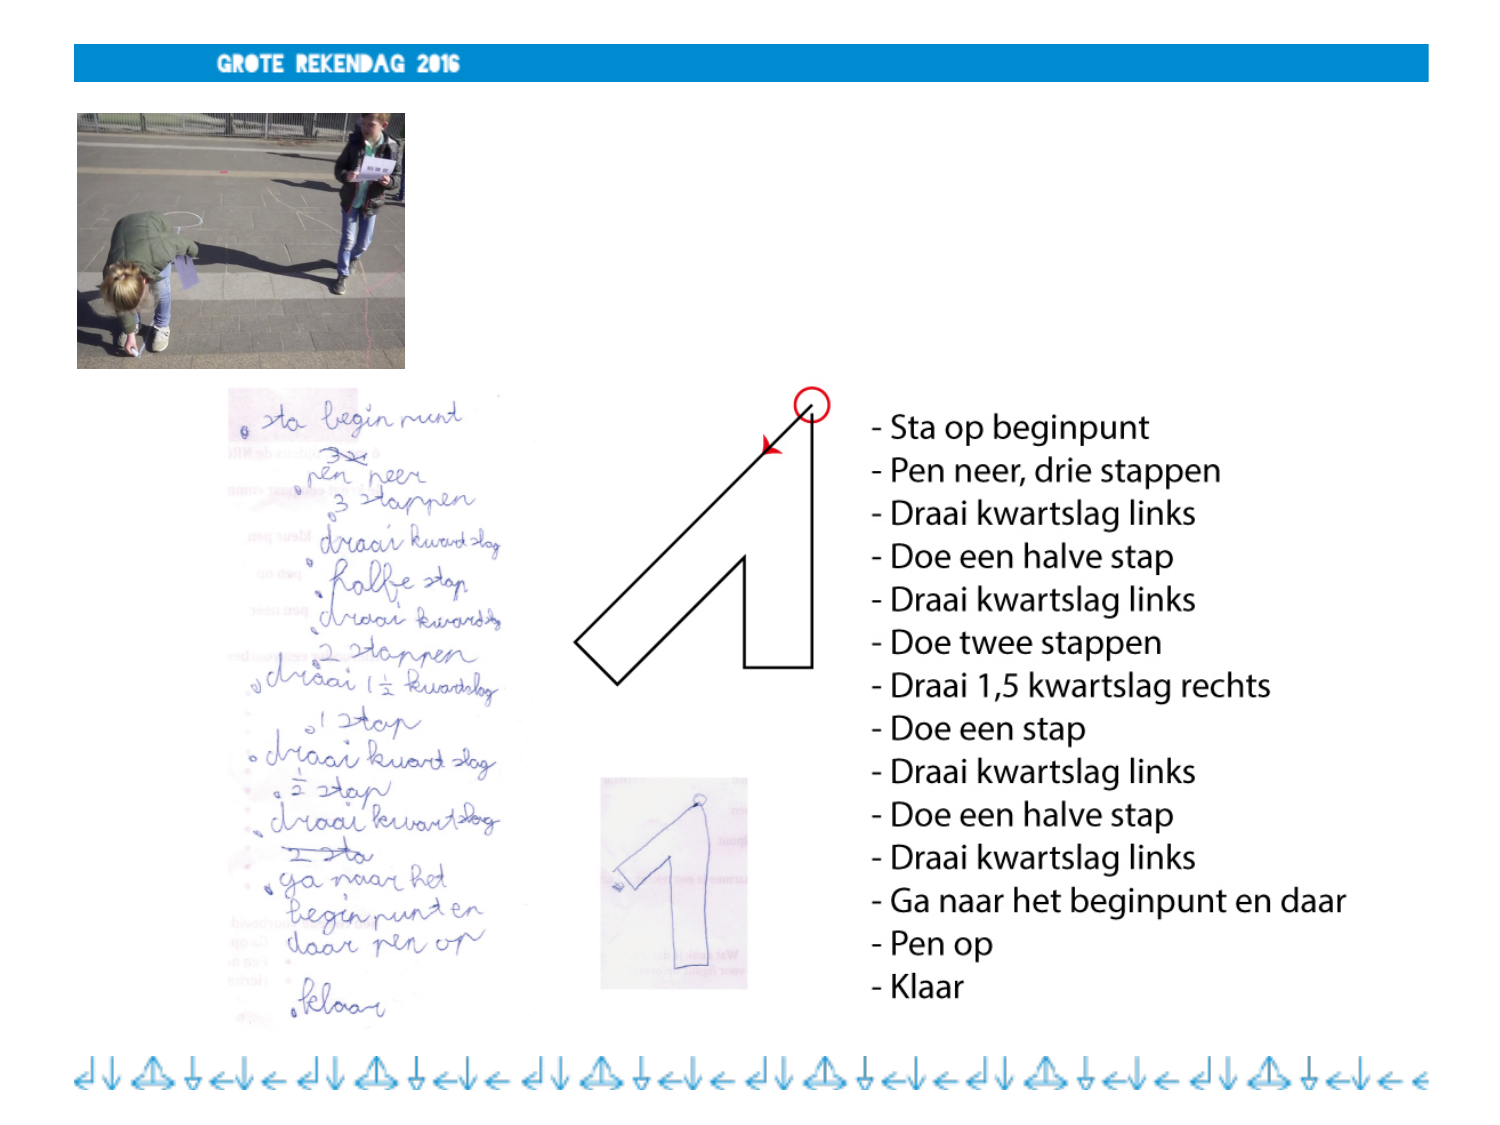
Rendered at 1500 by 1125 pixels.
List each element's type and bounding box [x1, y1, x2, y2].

picture [73, 113, 1446, 1125]
picture [296, 54, 405, 72]
picture [417, 54, 459, 72]
picture [217, 54, 284, 72]
